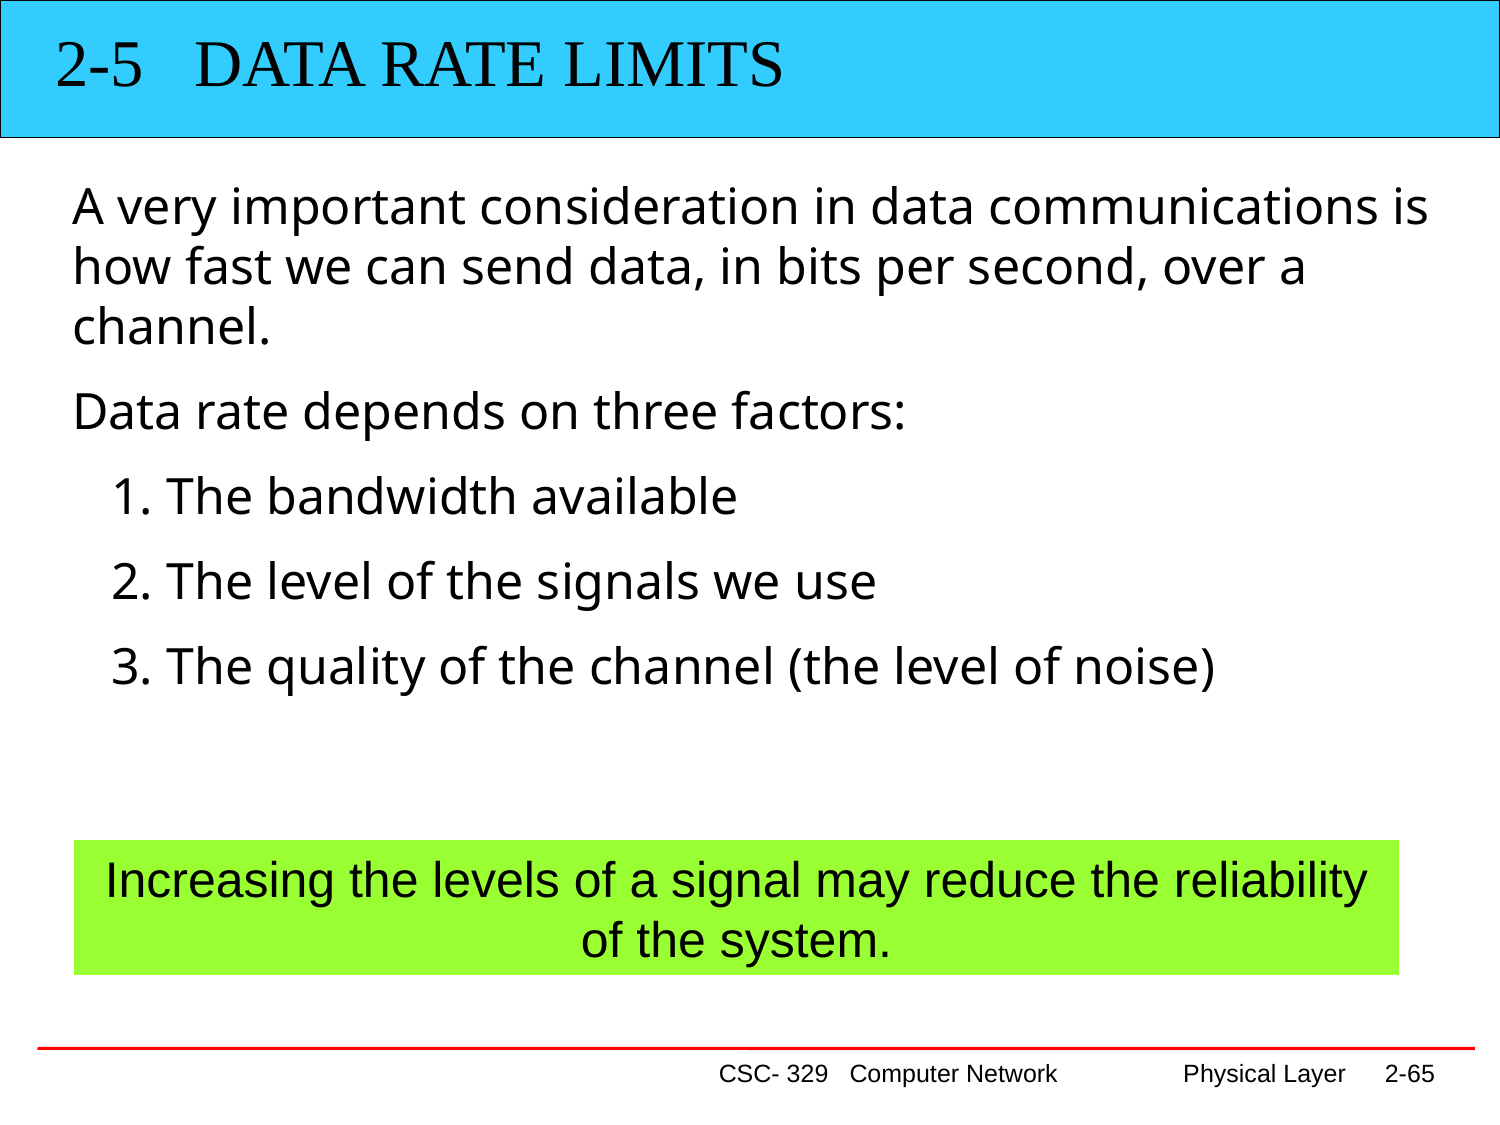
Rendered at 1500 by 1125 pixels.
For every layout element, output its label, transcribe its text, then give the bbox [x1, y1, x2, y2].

text_box Increasing the levels of a signal may reduce the reliability of the system. [74, 840, 1400, 975]
text_box 2-5 DATA RATE LIMITS [40, 12, 802, 108]
footer CSC- 329 Computer Network Physical Layer [382, 1049, 1338, 1125]
text_box [0, 0, 1500, 138]
text_box A very important consideration in data communications is how fast we can send data, in bits per second, over a channel. Data rate depends on three factors: 1. The bandwidth available 2. The level of the signals we use 3. The quality of the channel (the level of noise) [57, 167, 1466, 702]
slide_number 2-65 [1338, 1049, 1451, 1125]
